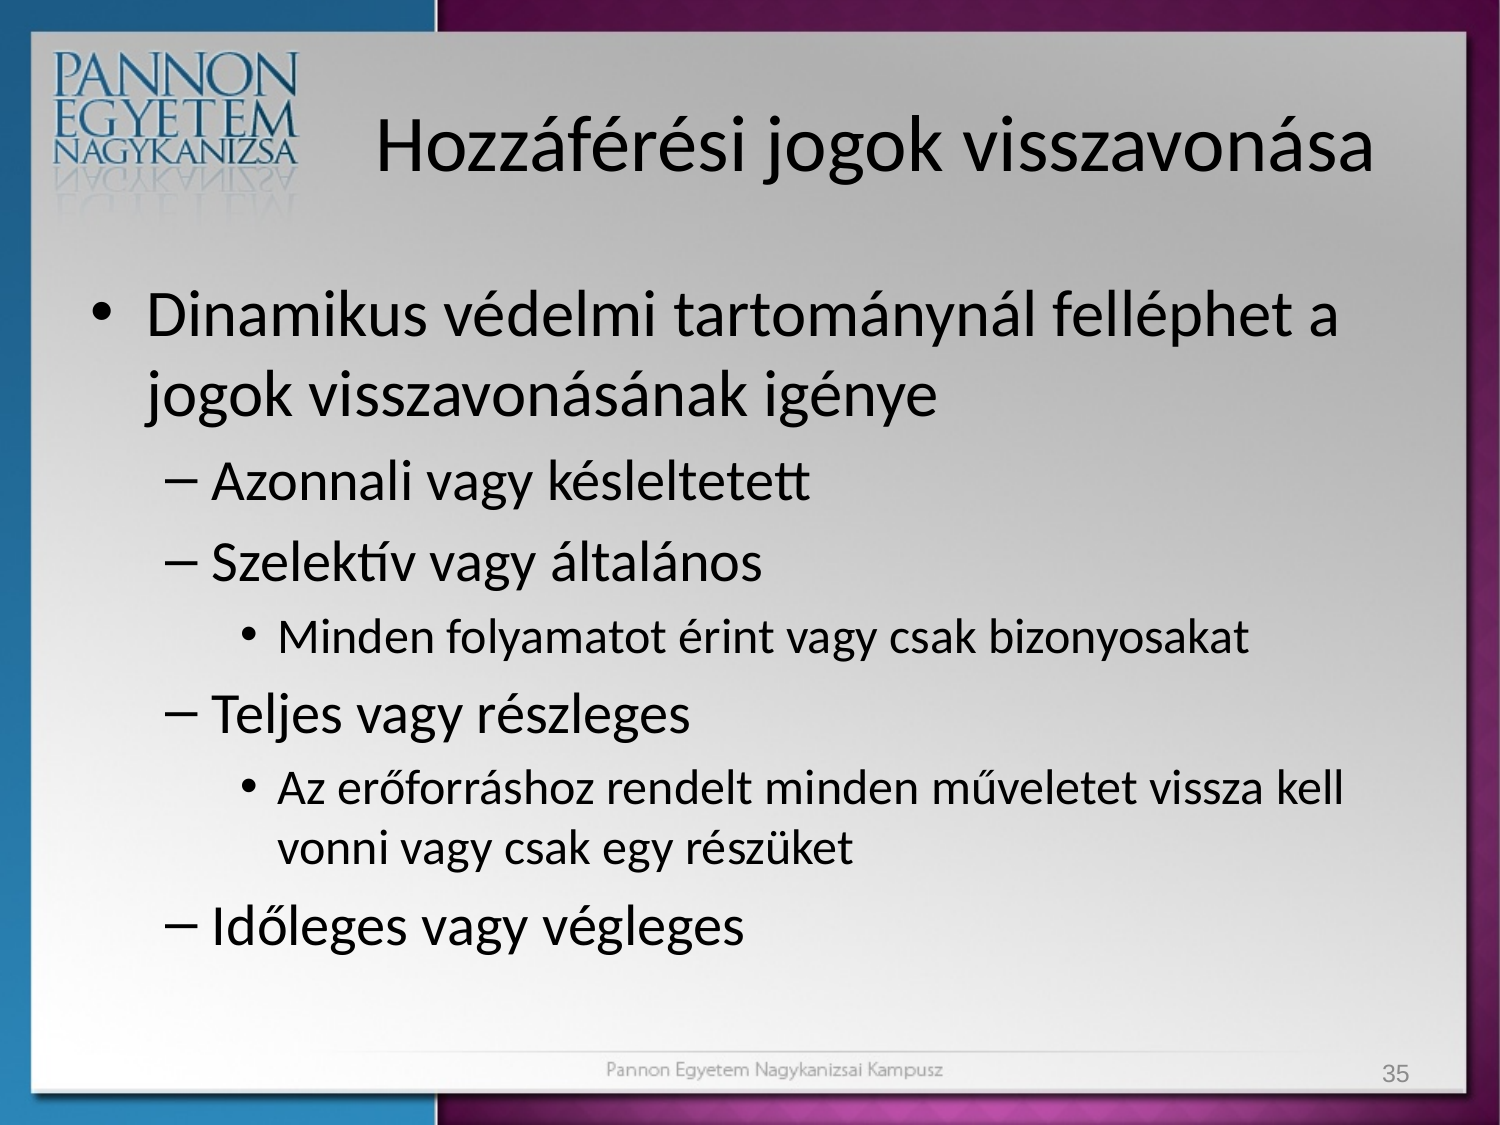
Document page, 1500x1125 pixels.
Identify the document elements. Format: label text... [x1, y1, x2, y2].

list Dinamikus védelmi tartománynál felléphet a jogok visszavonásának igénye Azonnali vagy késleltetett Szelektív vagy általános Minden folyamatot érint vagy csak bizonyosakat Teljes vagy részleges Az erőforráshoz rendelt minden műveletet vissza kell vonni vagy csak egy részüket Időleges vagy végleges [75, 262, 1425, 1038]
slide_number 35 [1074, 1042, 1425, 1103]
picture [0, 0, 1500, 1125]
title Hozzáférési jogok visszavonása [328, 45, 1425, 233]
